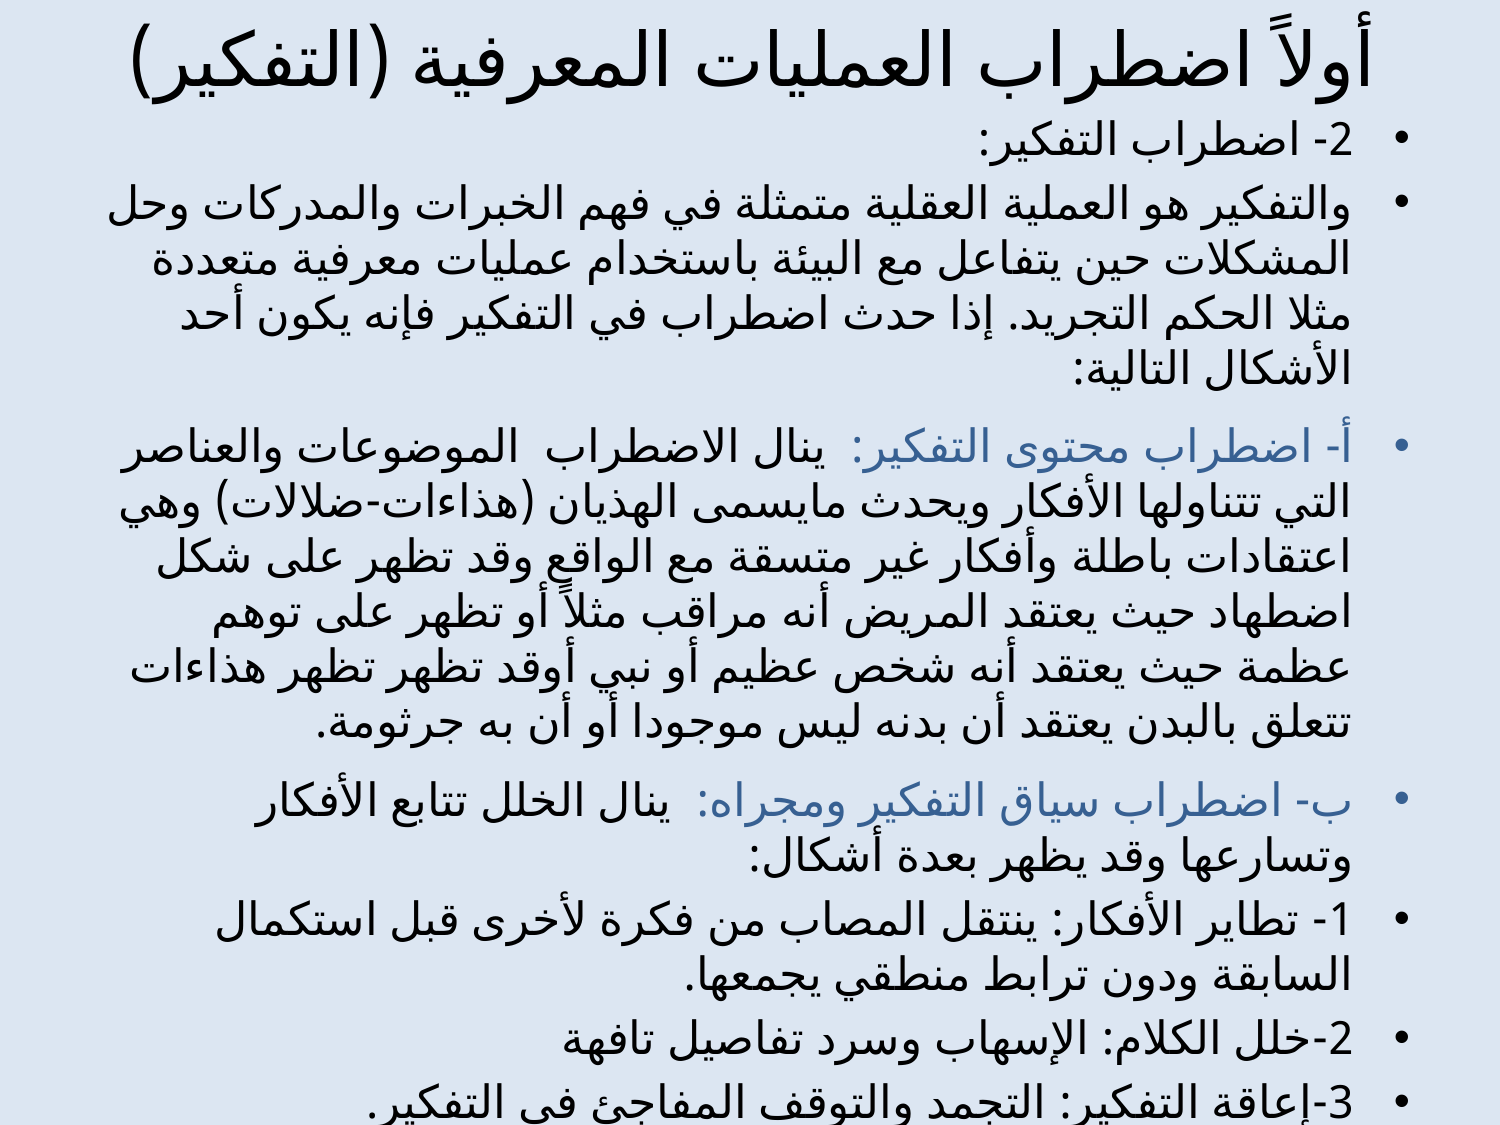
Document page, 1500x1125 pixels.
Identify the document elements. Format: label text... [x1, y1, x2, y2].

list 2- اضطراب التفكير: والتفكير هو العملية العقلية متمثلة في فهم الخبرات والمدركات وحل المشكلات حين يتفاعل مع البيئة باستخدام عمليات معرفية متعددة مثلا الحكم التجريد. إذا حدث اضطراب في التفكير فإنه يكون أحد الأشكال التالية: أ- اضطراب محتوى التفكير: ينال الاضطراب الموضوعات والعناصر التي تتناولها الأفكار ويحدث مايسمى الهذيان (هذاءات-ضلالات) وهي اعتقادات باطلة وأفكار غير متسقة مع الواقع وقد تظهر على شكل اضطهاد حيث يعتقد المريض أنه مراقب مثلاً أو تظهر على توهم عظمة حيث يعتقد أنه شخص عظيم أو نبي أوقد تظهر تظهر هذاءات تتعلق بالبدن يعتقد أن بدنه ليس موجودا أو أن به جرثومة. ب- اضطراب سياق التفكير ومجراه: ينال الخلل تتابع الأفكار وتسارعها وقد يظهر بعدة أشكال: 1- تطاير الأفكار: ينتقل المصاب من فكرة لأخرى قبل استكمال السابقة ودون ترابط منطقي يجمعها. 2-خلل الكلام: الإسهاب وسرد تفاصيل تافهة 3-إعاقة التفكير: التجمد والتوقف المفاجئ في التفكير. د- اضطراب حيازة التفكير: مثلاً الوسوس [75, 101, 1425, 1125]
title أولاً اضطراب العمليات المعرفية (التفكير) [76, 4, 1427, 109]
